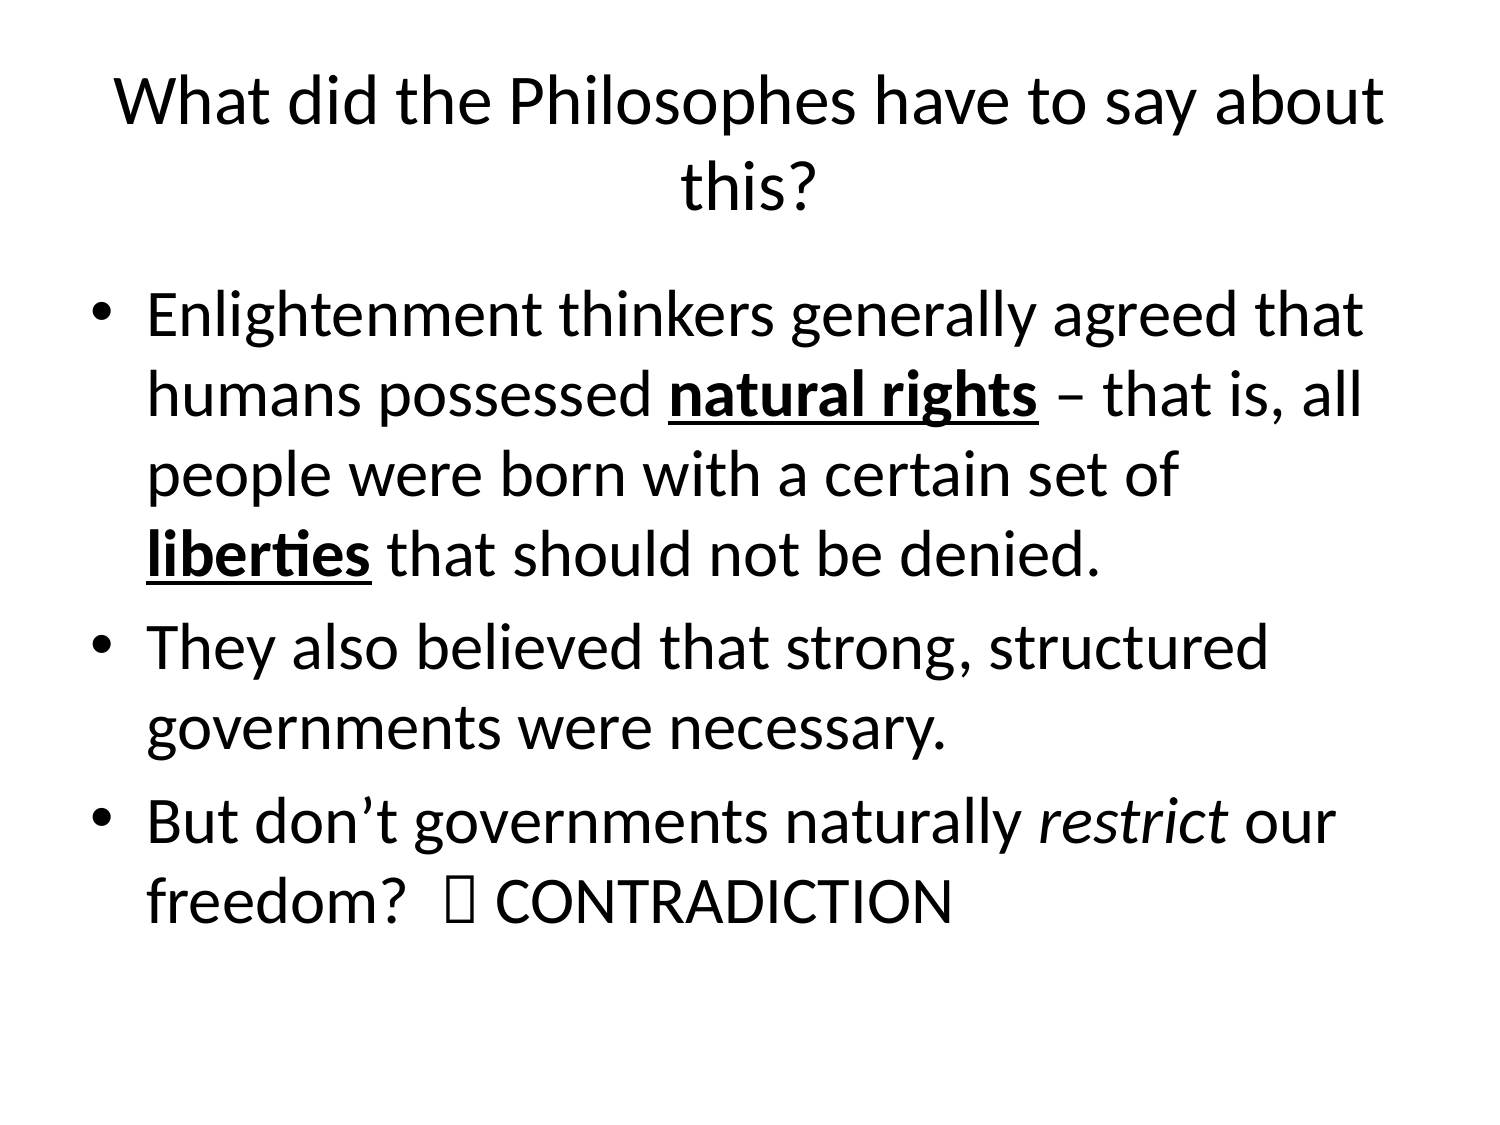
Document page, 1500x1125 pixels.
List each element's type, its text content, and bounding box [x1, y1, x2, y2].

list Enlightenment thinkers generally agreed that humans possessed natural rights – that is, all people were born with a certain set of liberties that should not be denied. They also believed that strong, structured governments were necessary. But don’t governments naturally restrict our freedom?  CONTRADICTION [75, 262, 1425, 1005]
title What did the Philosophes have to say about this? [75, 45, 1425, 233]
